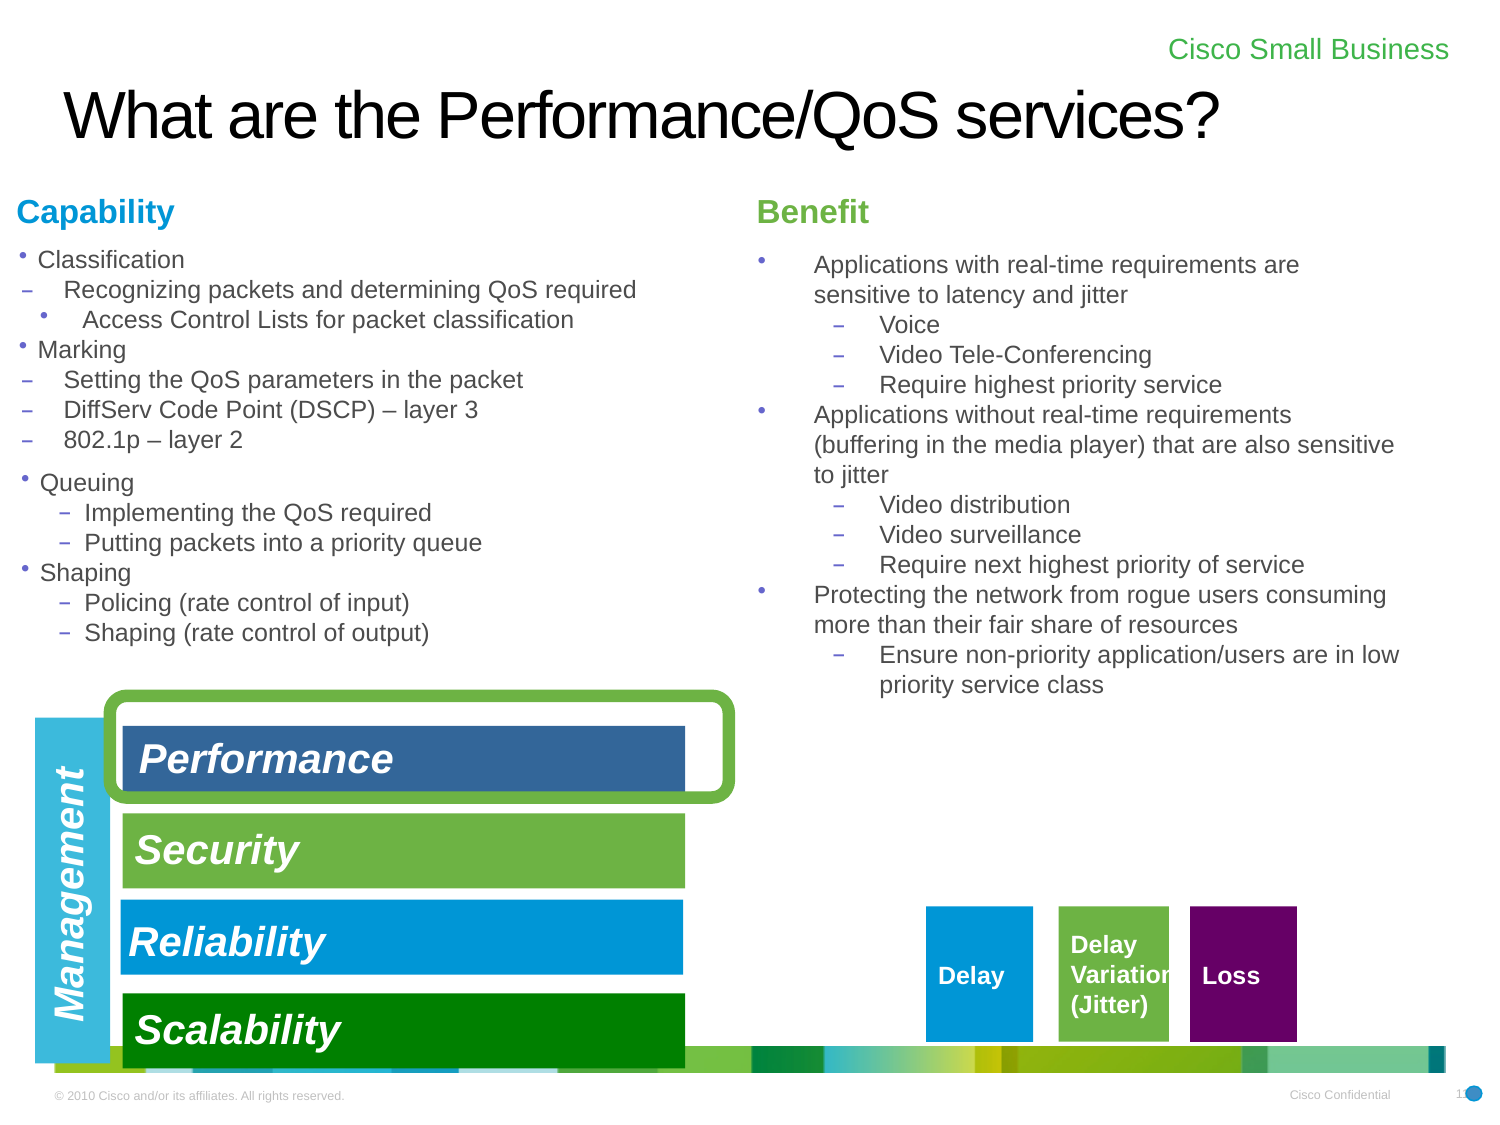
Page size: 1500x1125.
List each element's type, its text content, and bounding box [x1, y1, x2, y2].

text_box Benefit [741, 183, 885, 236]
picture [54, 1046, 1446, 1073]
text_box Applications with real-time requirements are sensitive to latency and jitter Voice Video Tele-Conferencing Require highest priority service Applications without real-time requirements (buffering in the media player) that are also sensitive to jitter Video distribution Video surveillance Require next highest priority of service Protecting the network from rogue users consuming more than their fair share of resources Ensure non-priority application/users are in low priority service class [742, 241, 1418, 880]
text_box [1466, 1086, 1482, 1101]
title What are the Performance/QoS services? [50, 0, 1321, 161]
text_box Loss [1190, 906, 1297, 1042]
text_box Delay Variation (Jitter) [1058, 906, 1169, 1042]
text_box Capability [1, 183, 191, 238]
text_box Delay [926, 906, 1034, 1042]
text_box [34, 695, 730, 1069]
text_box Queuing Implementing the QoS required Putting packets into a priority queue Shaping Policing (rate control of input) Shaping (rate control of output) [6, 459, 597, 662]
text_box Classification Recognizing packets and determining QoS required Access Control Lists for packet classification Marking Setting the QoS parameters in the packet DiffServ Code Point (DSCP) – layer 3 802.1p – layer 2 [4, 236, 907, 514]
